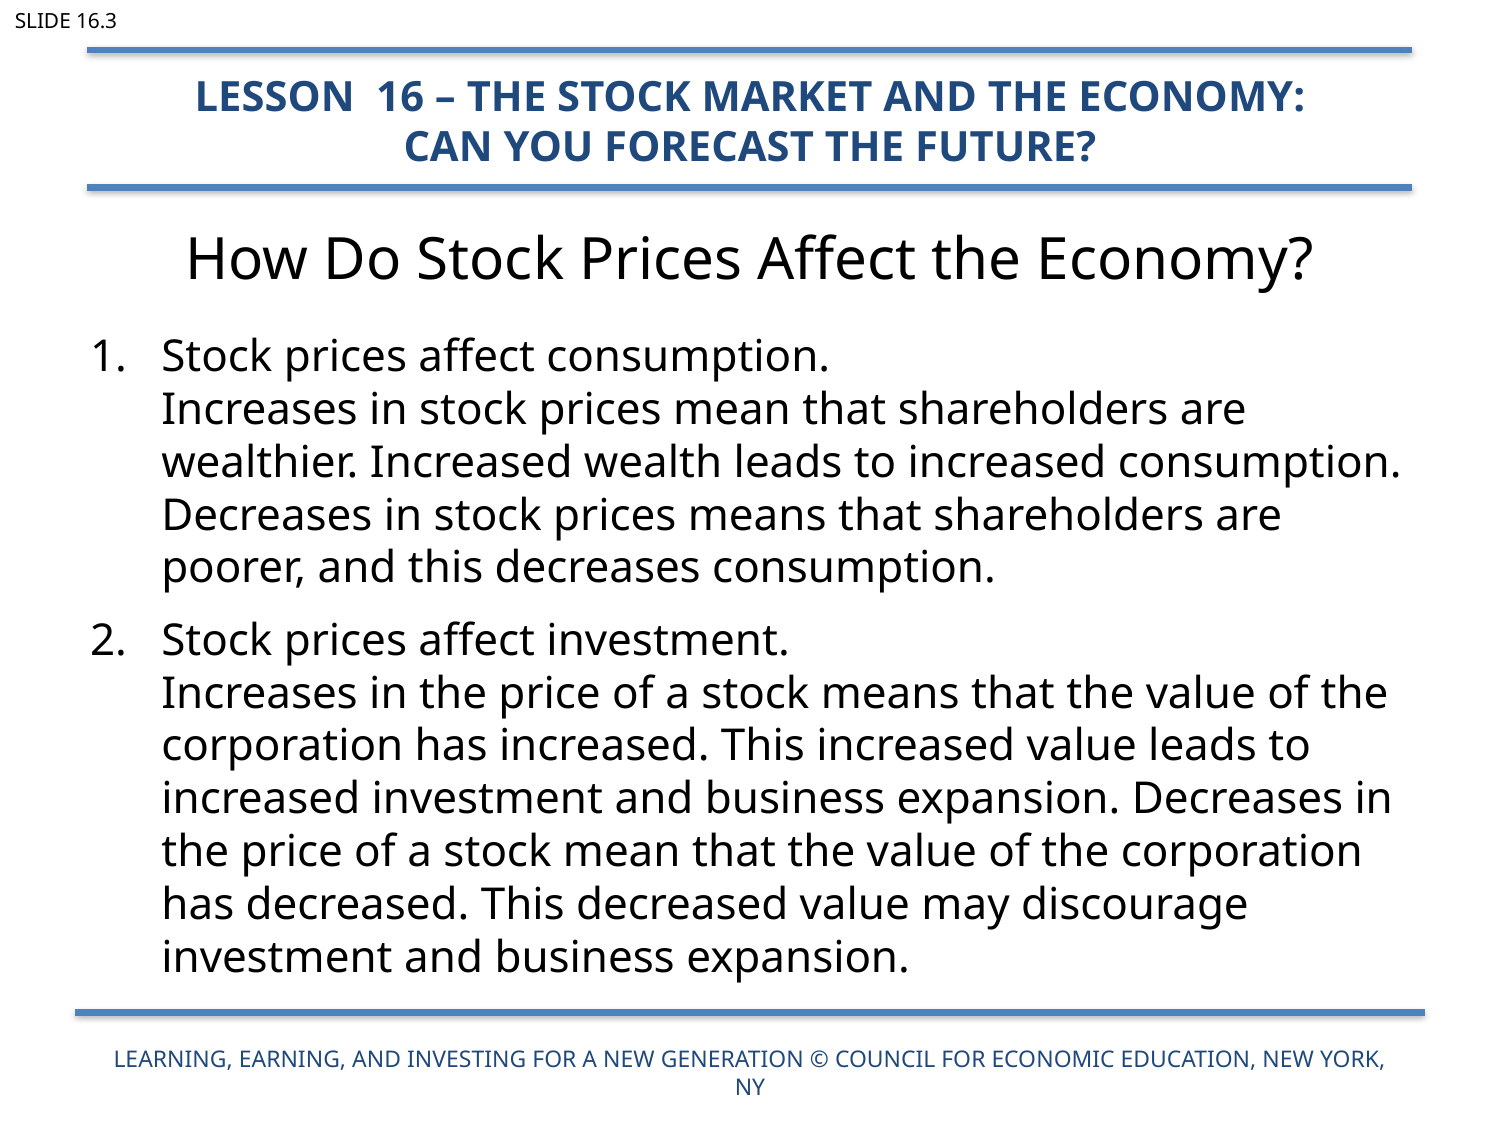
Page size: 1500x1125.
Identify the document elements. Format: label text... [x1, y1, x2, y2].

text_box Slide 16.3 [0, 0, 213, 40]
title How Do Stock Prices Affect the Economy? [75, 162, 1425, 320]
text_box Lesson 16 – The Stock Market and the Economy: Can you Forecast the Future? [125, 62, 1375, 178]
list Stock prices affect consumption. Increases in stock prices mean that shareholders are wealthier. Increased wealth leads to increased consumption. Decreases in stock prices means that shareholders are poorer, and this decreases consumption. Stock prices affect investment. Increases in the price of a stock means that the value of the corporation has increased. This increased value leads to increased investment and business expansion. Decreases in the price of a stock mean that the value of the corporation has decreased. This decreased value may discourage investment and business expansion. [75, 320, 1425, 1000]
